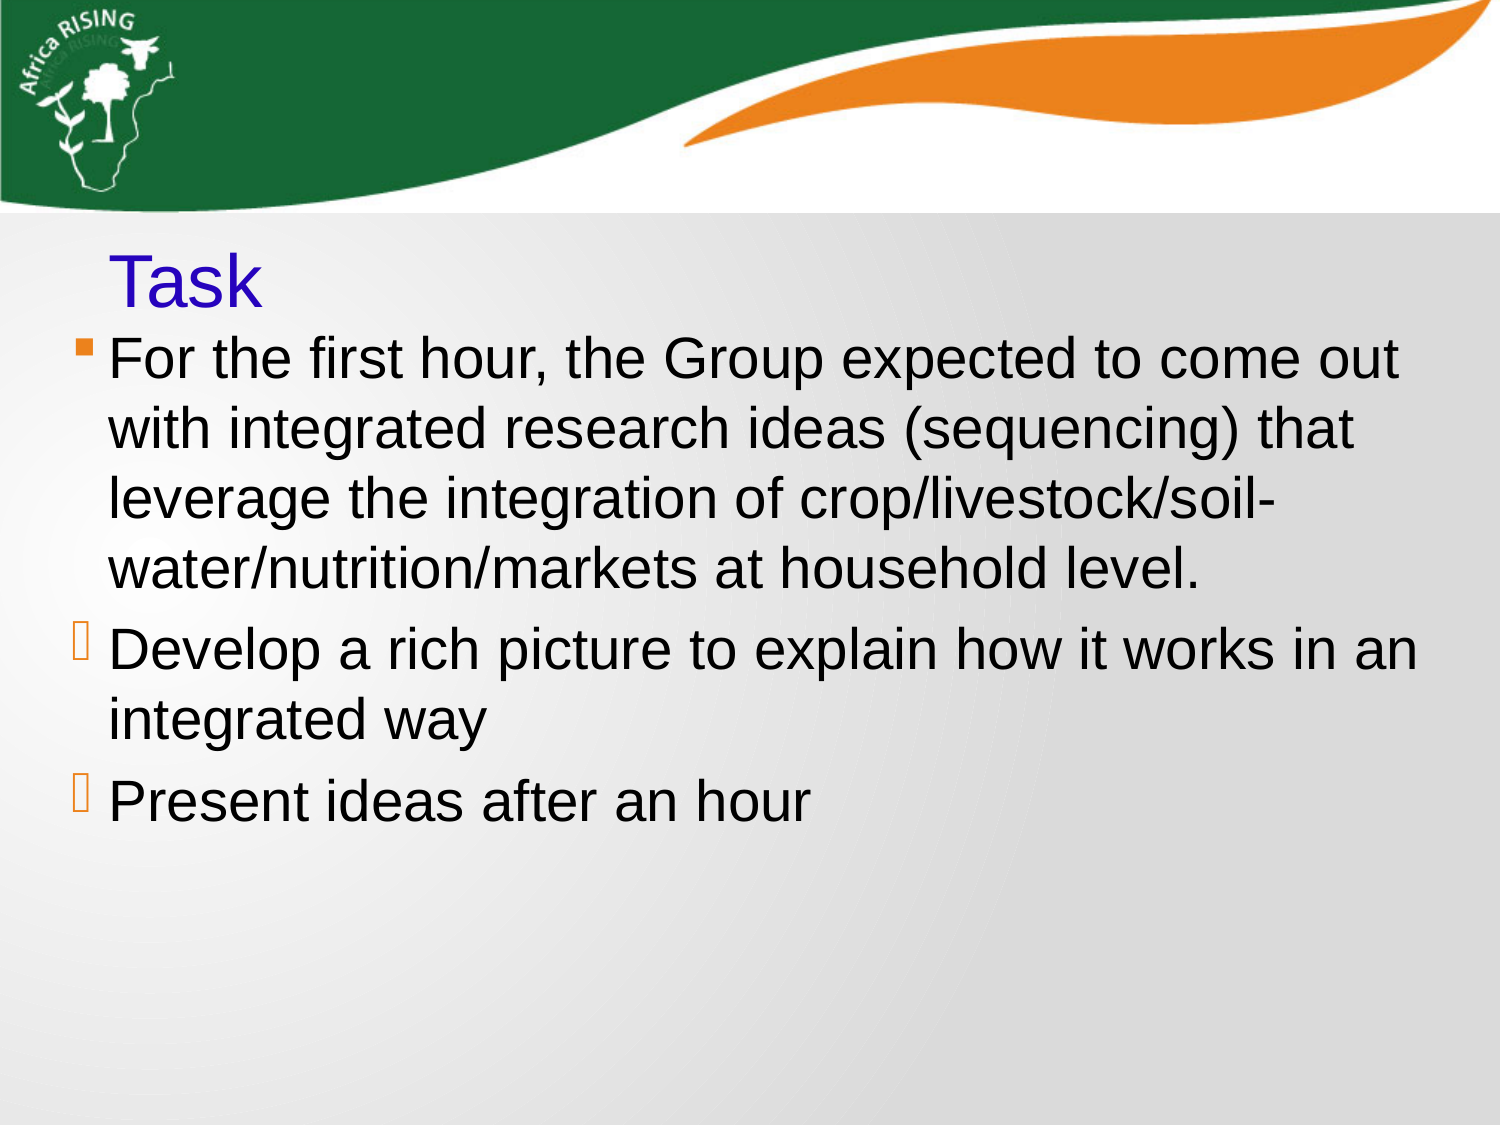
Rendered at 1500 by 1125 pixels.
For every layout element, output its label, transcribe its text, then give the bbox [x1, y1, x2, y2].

list For the first hour, the Group expected to come out with integrated research ideas (sequencing) that leverage the integration of crop/livestock/soil-water/nutrition/markets at household level. Develop a rich picture to explain how it works in an integrated way Present ideas after an hour [37, 312, 1463, 1050]
list Task [75, 224, 1213, 325]
picture [0, 0, 1500, 213]
